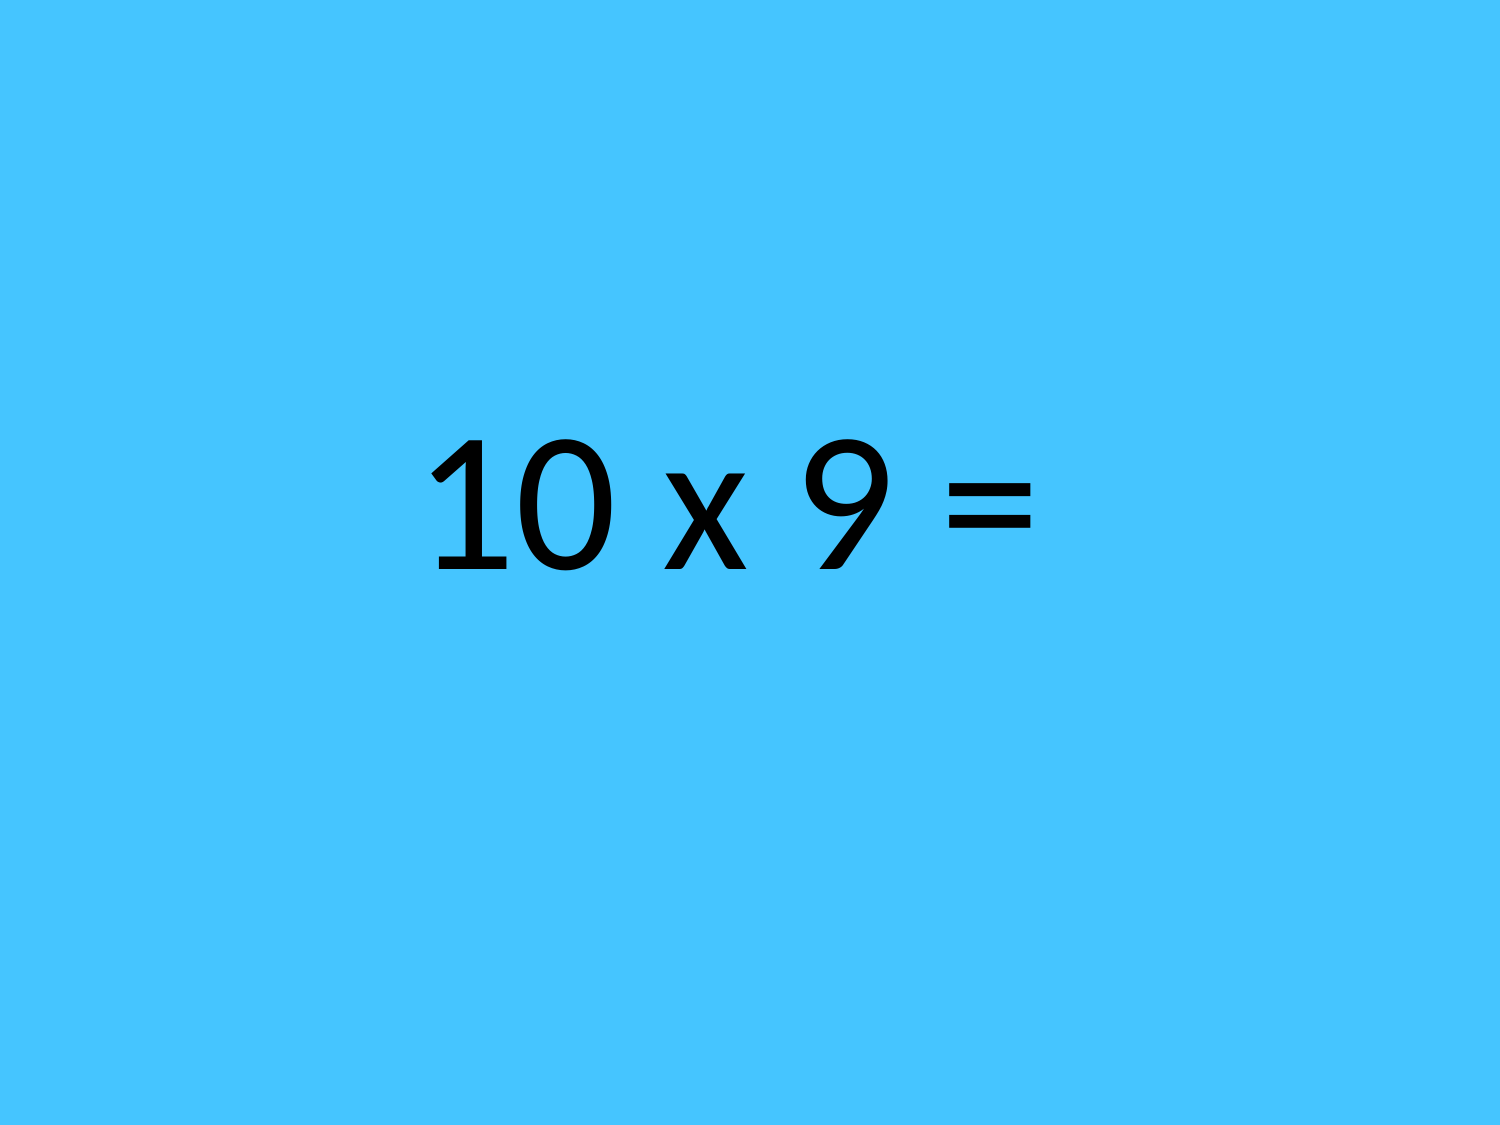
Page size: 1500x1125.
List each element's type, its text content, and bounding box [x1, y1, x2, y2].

text_box 10 x 9 = [399, 362, 1063, 618]
